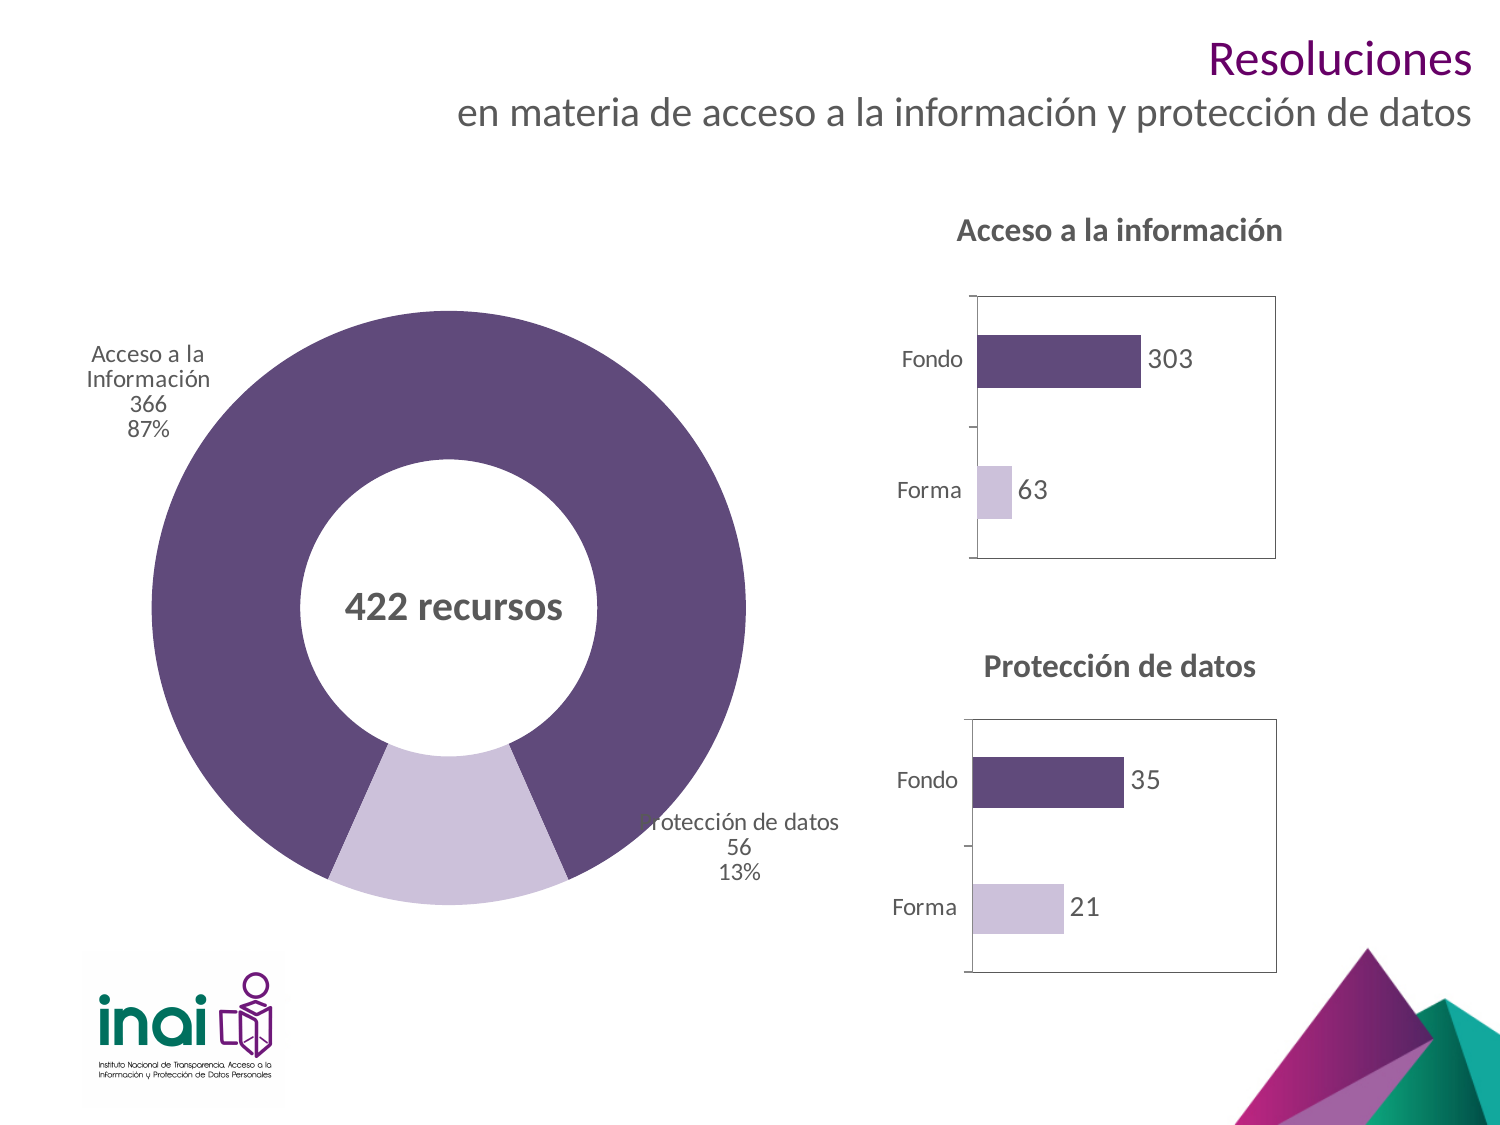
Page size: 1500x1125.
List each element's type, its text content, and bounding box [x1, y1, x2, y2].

title Resoluciones en materia de acceso a la información y protección de datos [5, 17, 1488, 144]
picture [0, 0, 1500, 1125]
chart [875, 260, 1318, 604]
text_box Acceso a la información [940, 200, 1300, 256]
chart [849, 682, 1350, 1039]
chart [0, 223, 840, 956]
text_box Protección de datos [940, 636, 1300, 680]
